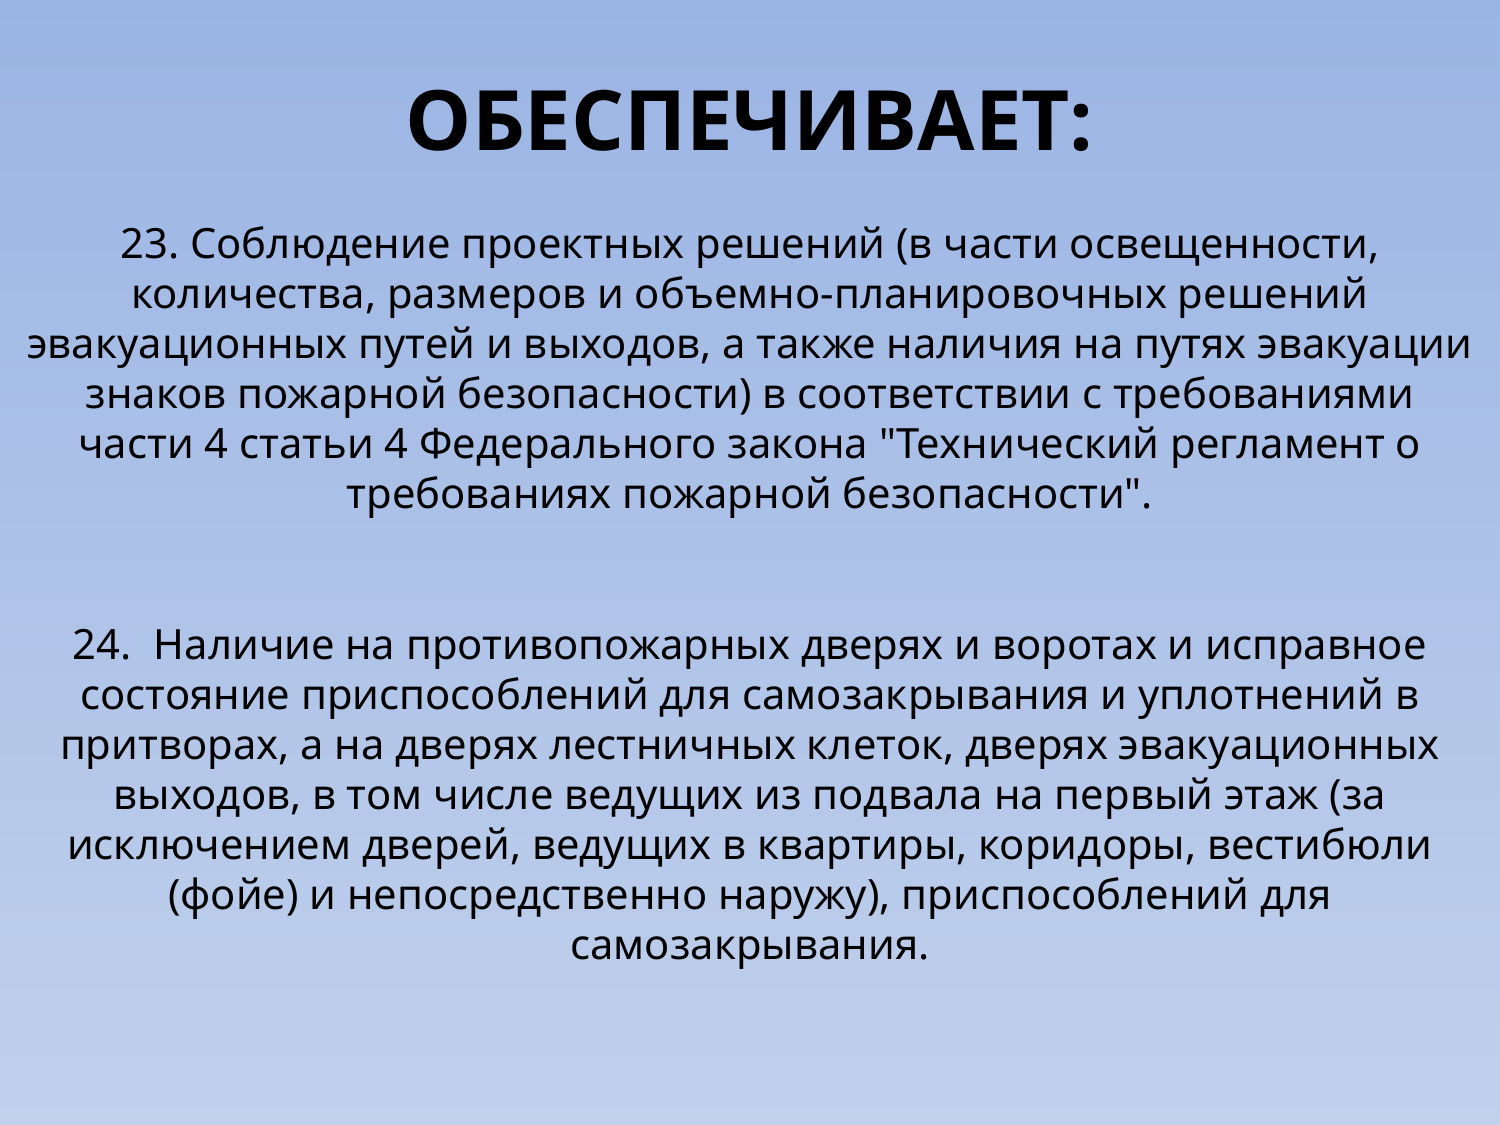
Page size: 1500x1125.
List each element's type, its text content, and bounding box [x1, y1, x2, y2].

title ОБЕСПЕЧИВАЕТ: 23. Соблюдение проектных решений (в части освещенности, количества, размеров и объемно-планировочных решений эвакуационных путей и выходов, а также наличия на путях эвакуации знаков пожарной безопасности) в соответствии с требованиями части 4 статьи 4 Федерального закона "Технический регламент о требованиях пожарной безопасности". 24. Наличие на противопожарных дверях и воротах и исправное состояние приспособлений для самозакрывания и уплотнений в притворах, а на дверях лестничных клеток, дверях эвакуационных выходов, в том числе ведущих из подвала на первый этаж (за исключением дверей, ведущих в квартиры, коридоры, вестибюли (фойе) и непосредственно наружу), приспособлений для самозакрывания. [0, 0, 1500, 1125]
